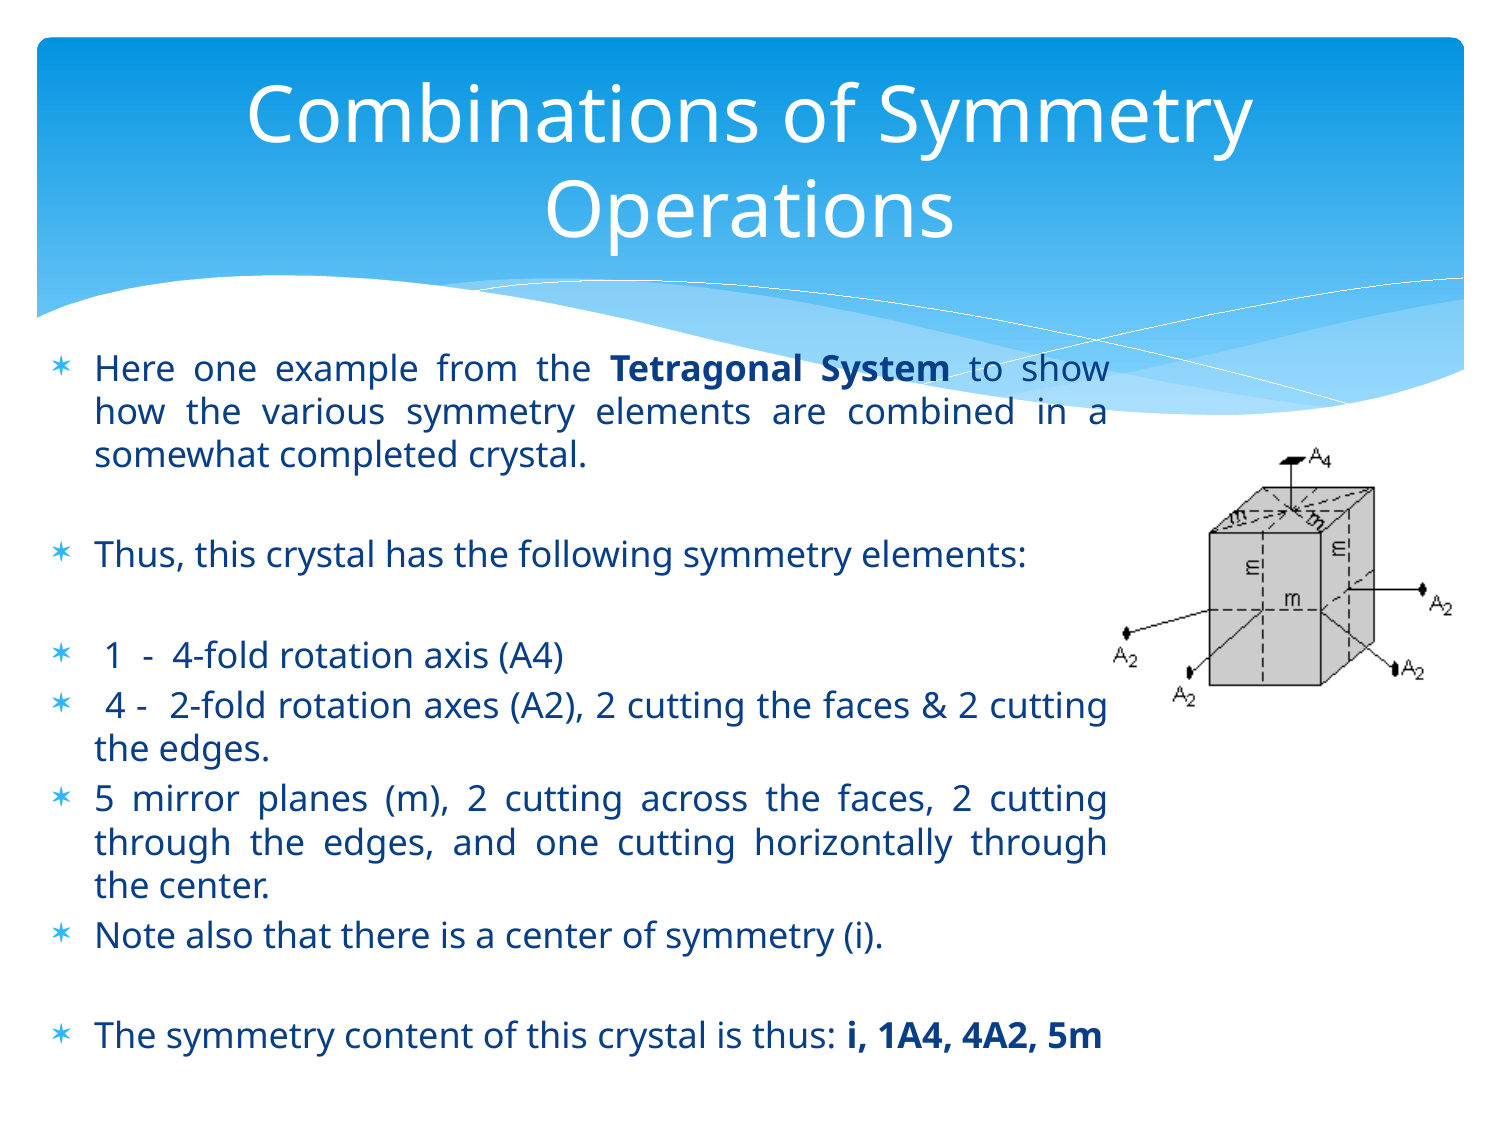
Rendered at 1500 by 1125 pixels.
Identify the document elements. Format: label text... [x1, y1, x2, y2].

list Here one example from the Tetragonal System to show how the various symmetry elements are combined in a somewhat completed crystal. Thus, this crystal has the following symmetry elements: 1 - 4-fold rotation axis (A4) 4 - 2-fold rotation axes (A2), 2 cutting the faces & 2 cutting the edges. 5 mirror planes (m), 2 cutting across the faces, 2 cutting through the edges, and one cutting horizontally through the center. Note also that there is a center of symmetry (i). The symmetry content of this crystal is thus: i, 1A4, 4A2, 5m [37, 337, 1125, 1075]
picture [1112, 443, 1455, 713]
title Combinations of Symmetry Operations [75, 55, 1425, 261]
